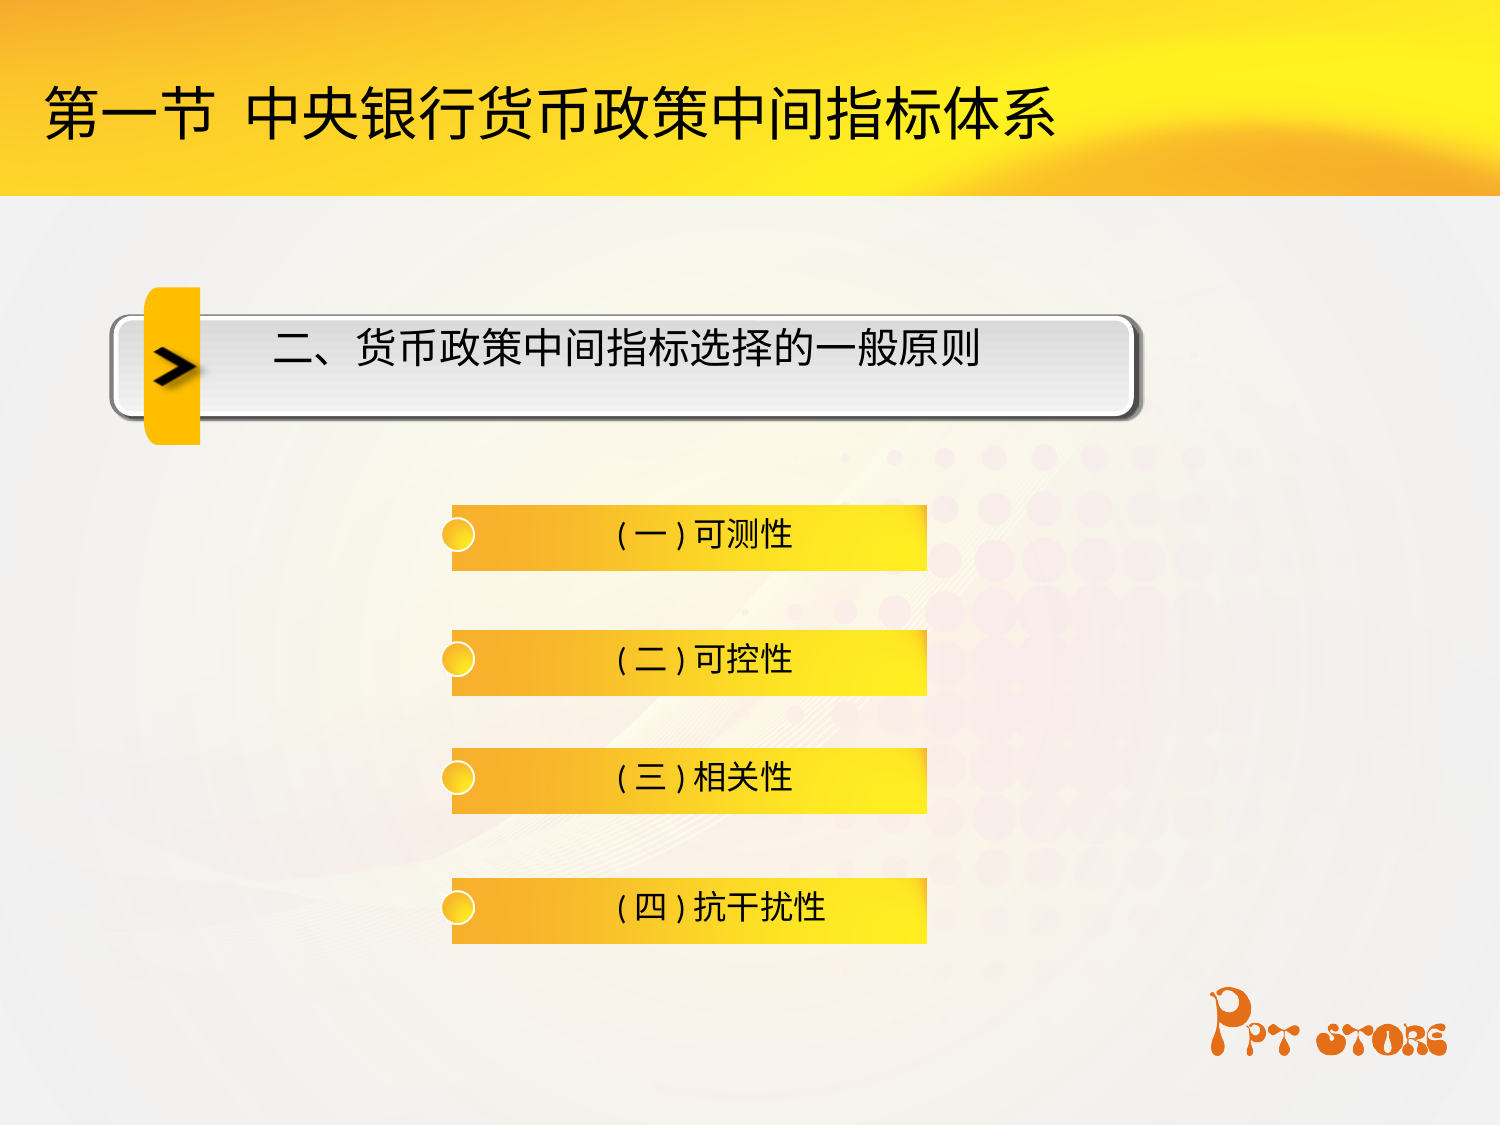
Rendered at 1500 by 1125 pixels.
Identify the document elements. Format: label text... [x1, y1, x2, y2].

title 第一节 中央银行货币政策中间指标体系 [0, 54, 1227, 171]
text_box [439, 641, 476, 678]
picture [0, 0, 1500, 1125]
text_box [439, 517, 476, 553]
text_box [439, 760, 476, 796]
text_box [451, 878, 928, 945]
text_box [451, 748, 928, 815]
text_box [109, 314, 1141, 431]
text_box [451, 505, 928, 572]
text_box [451, 630, 928, 697]
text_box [439, 890, 476, 926]
